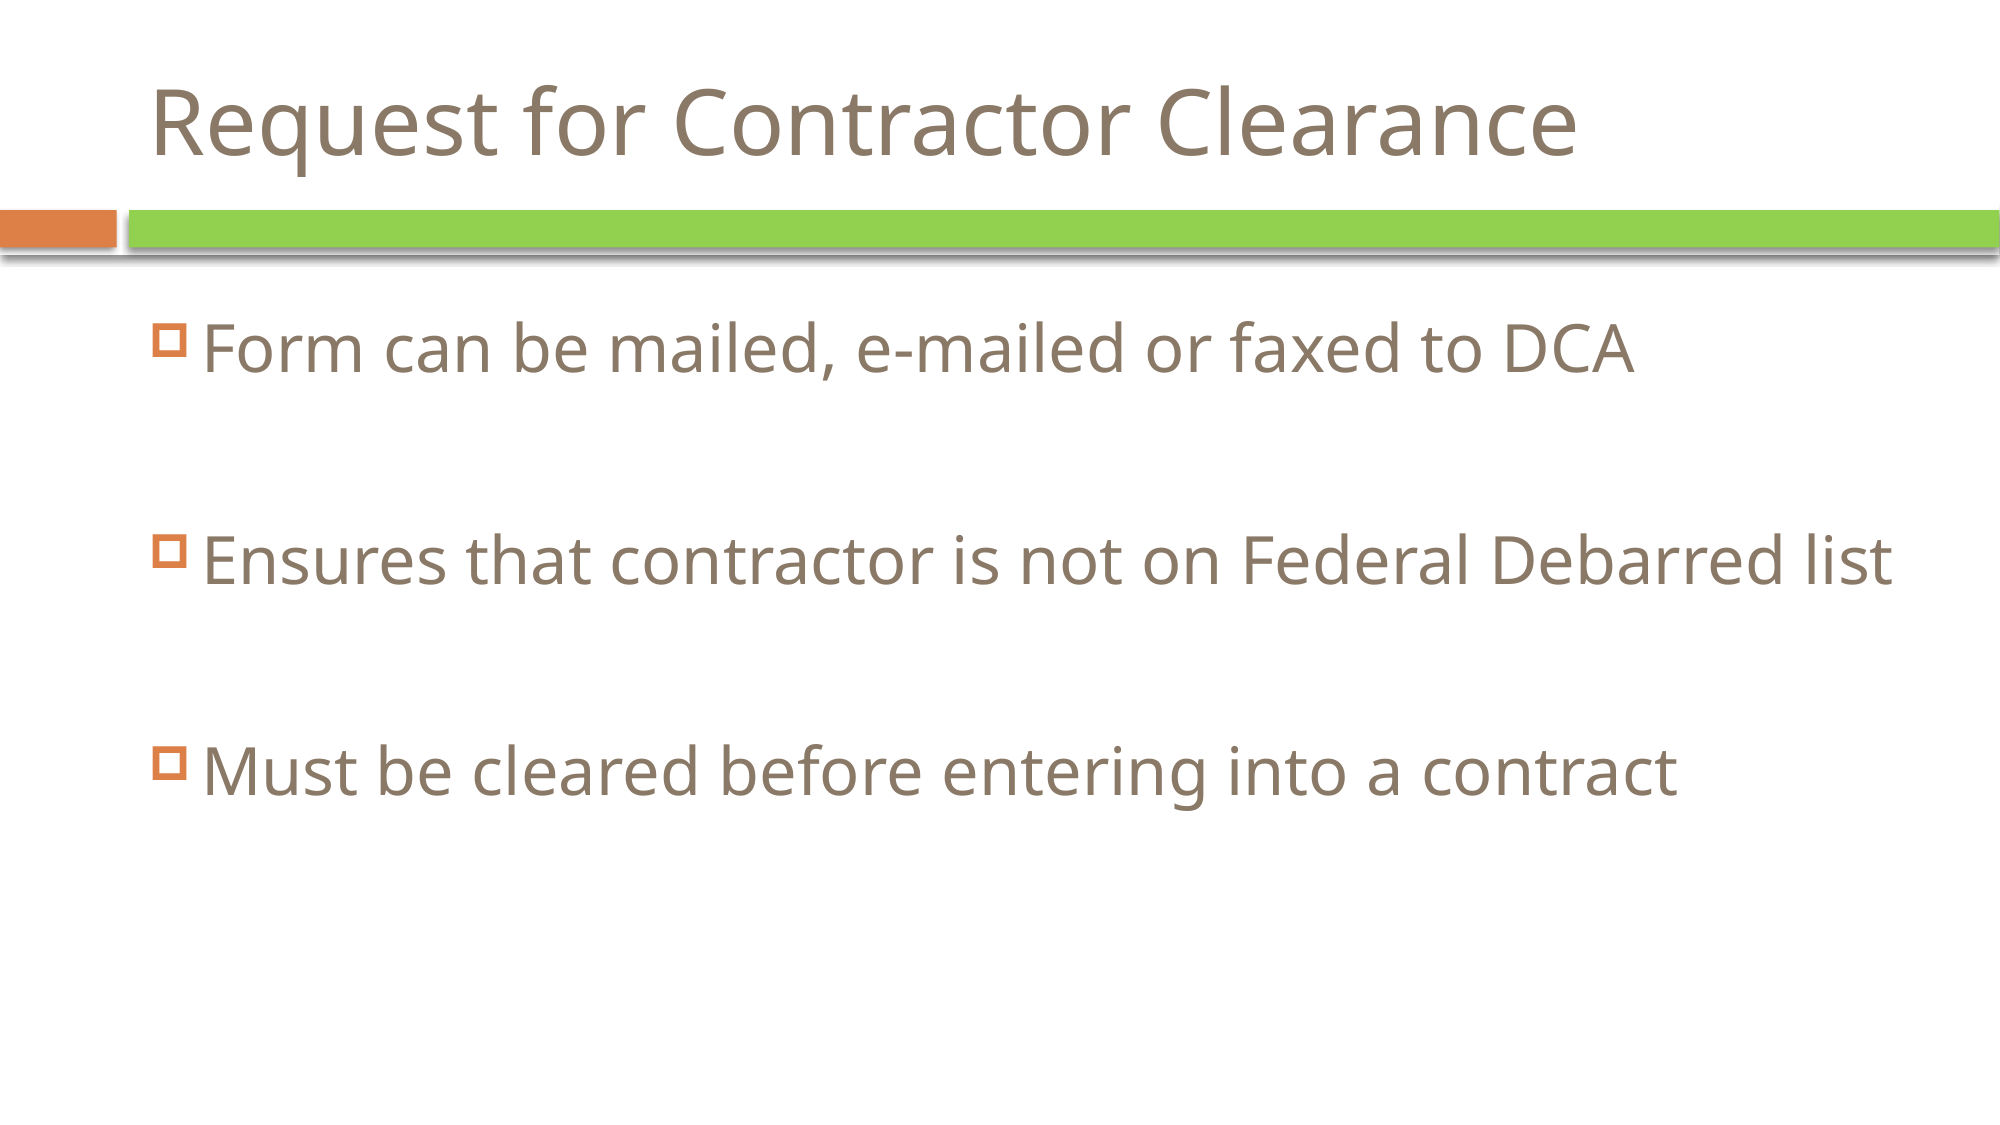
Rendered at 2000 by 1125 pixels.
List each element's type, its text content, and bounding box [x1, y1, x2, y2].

list Form can be mailed, e-mailed or faxed to DCA Ensures that contractor is not on Federal Debarred list Must be cleared before entering into a contract [133, 287, 1917, 1000]
title Request for Contractor Clearance [133, 37, 1917, 200]
